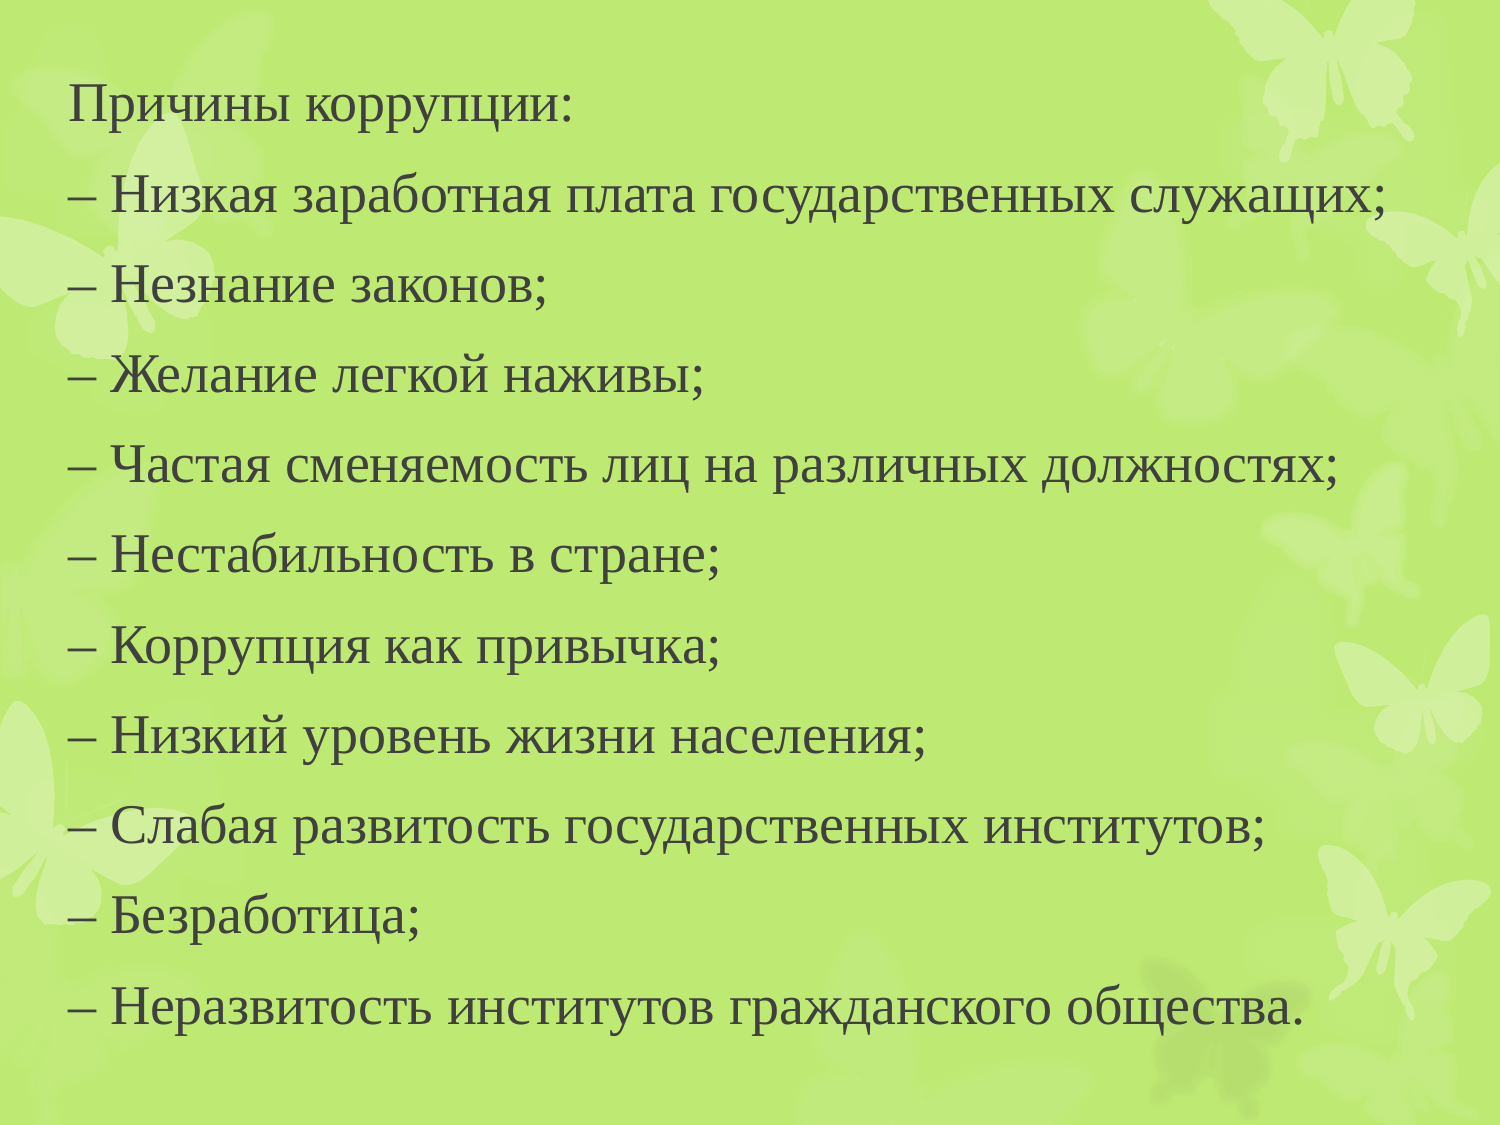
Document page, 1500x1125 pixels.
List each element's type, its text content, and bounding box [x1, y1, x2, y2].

list Причины коррупции: – Низкая заработная плата государственных служащих; – Незнание законов; – Желание легкой наживы; – Частая сменяемость лиц на различных должностях; – Нестабильность в стране; – Коррупция как привычка; – Низкий уровень жизни населения; – Слабая развитость государственных институтов; – Безработица; – Неразвитость институтов гражданского общества. [53, 54, 1471, 1047]
